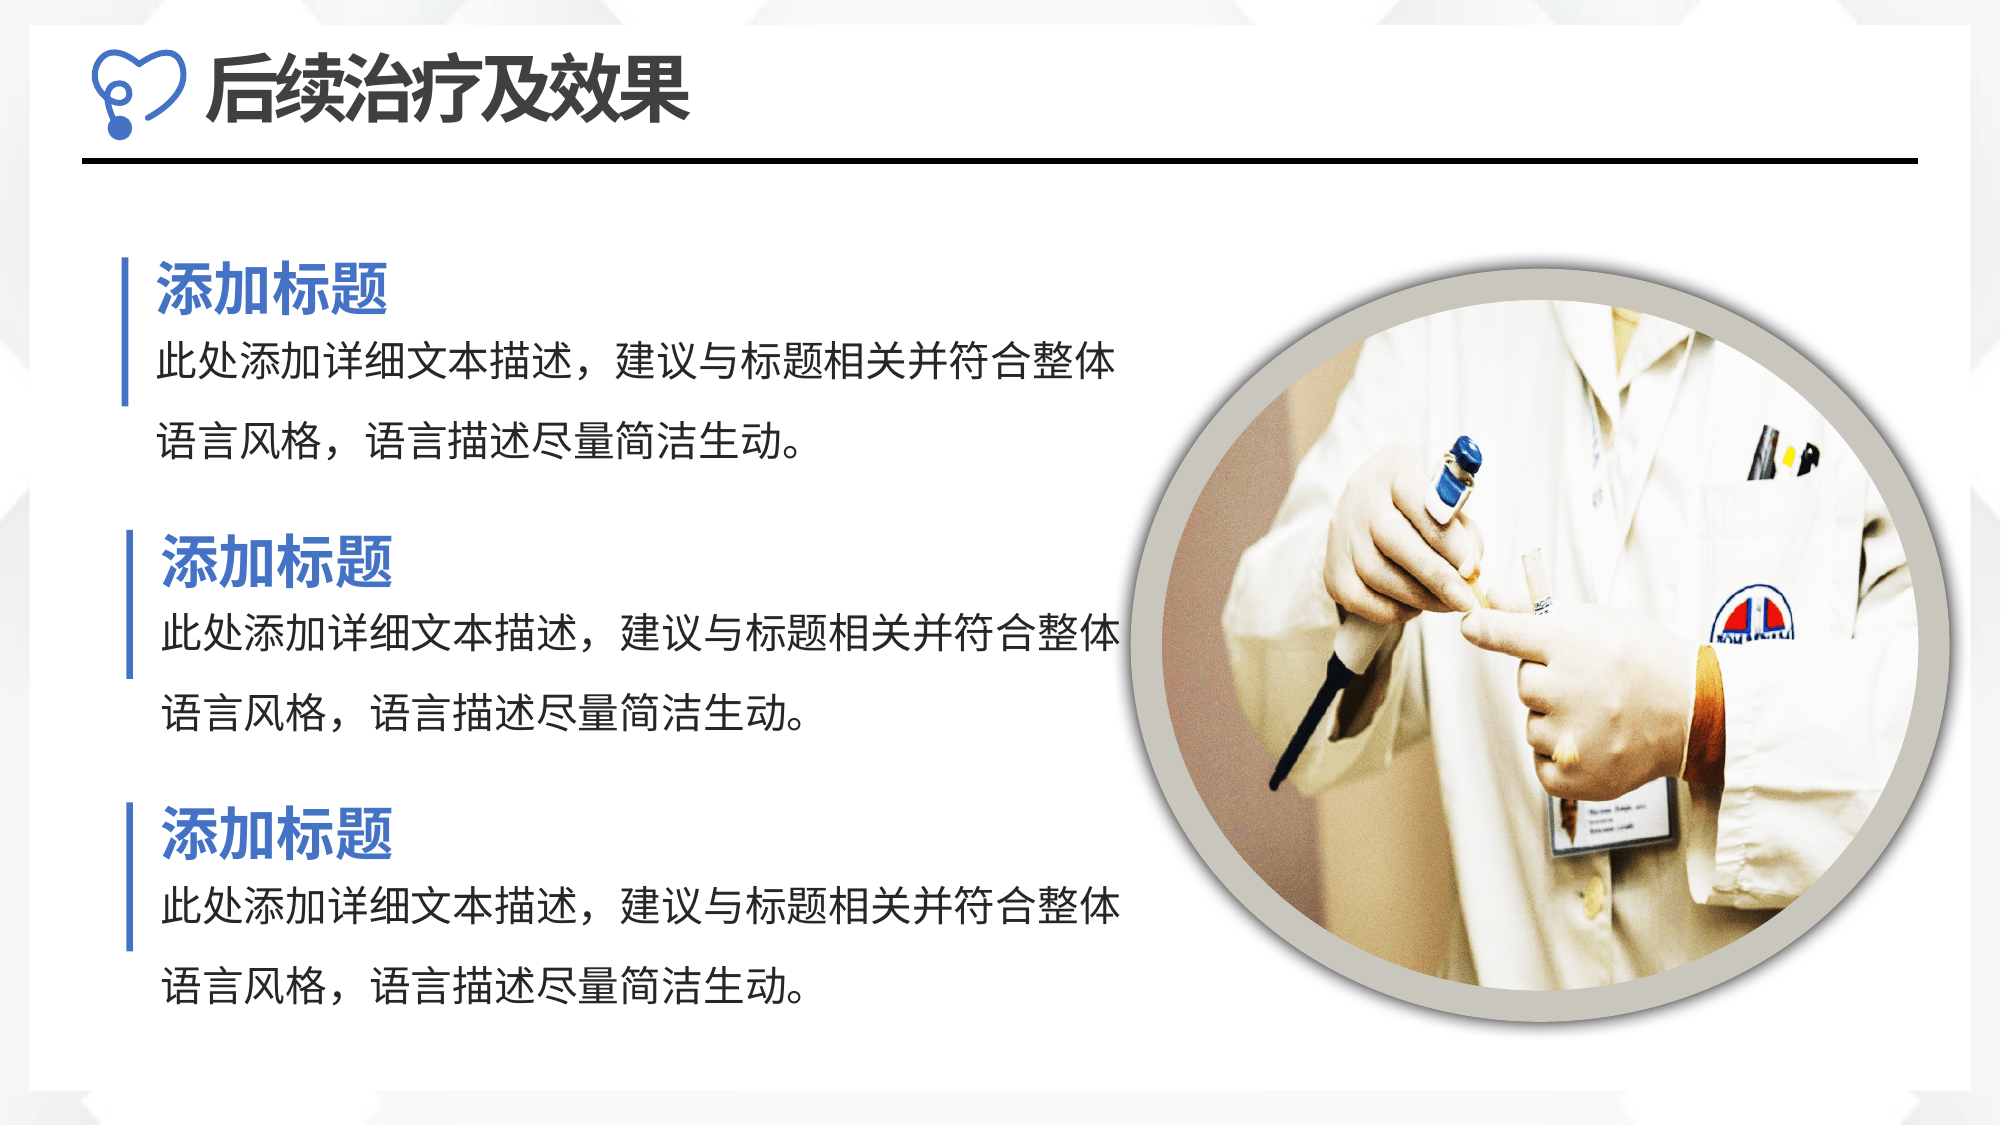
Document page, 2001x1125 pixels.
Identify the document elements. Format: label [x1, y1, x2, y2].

picture [0, 0, 2001, 1125]
text_box [121, 244, 1142, 464]
text_box [126, 789, 1147, 1009]
text_box [126, 517, 1146, 737]
